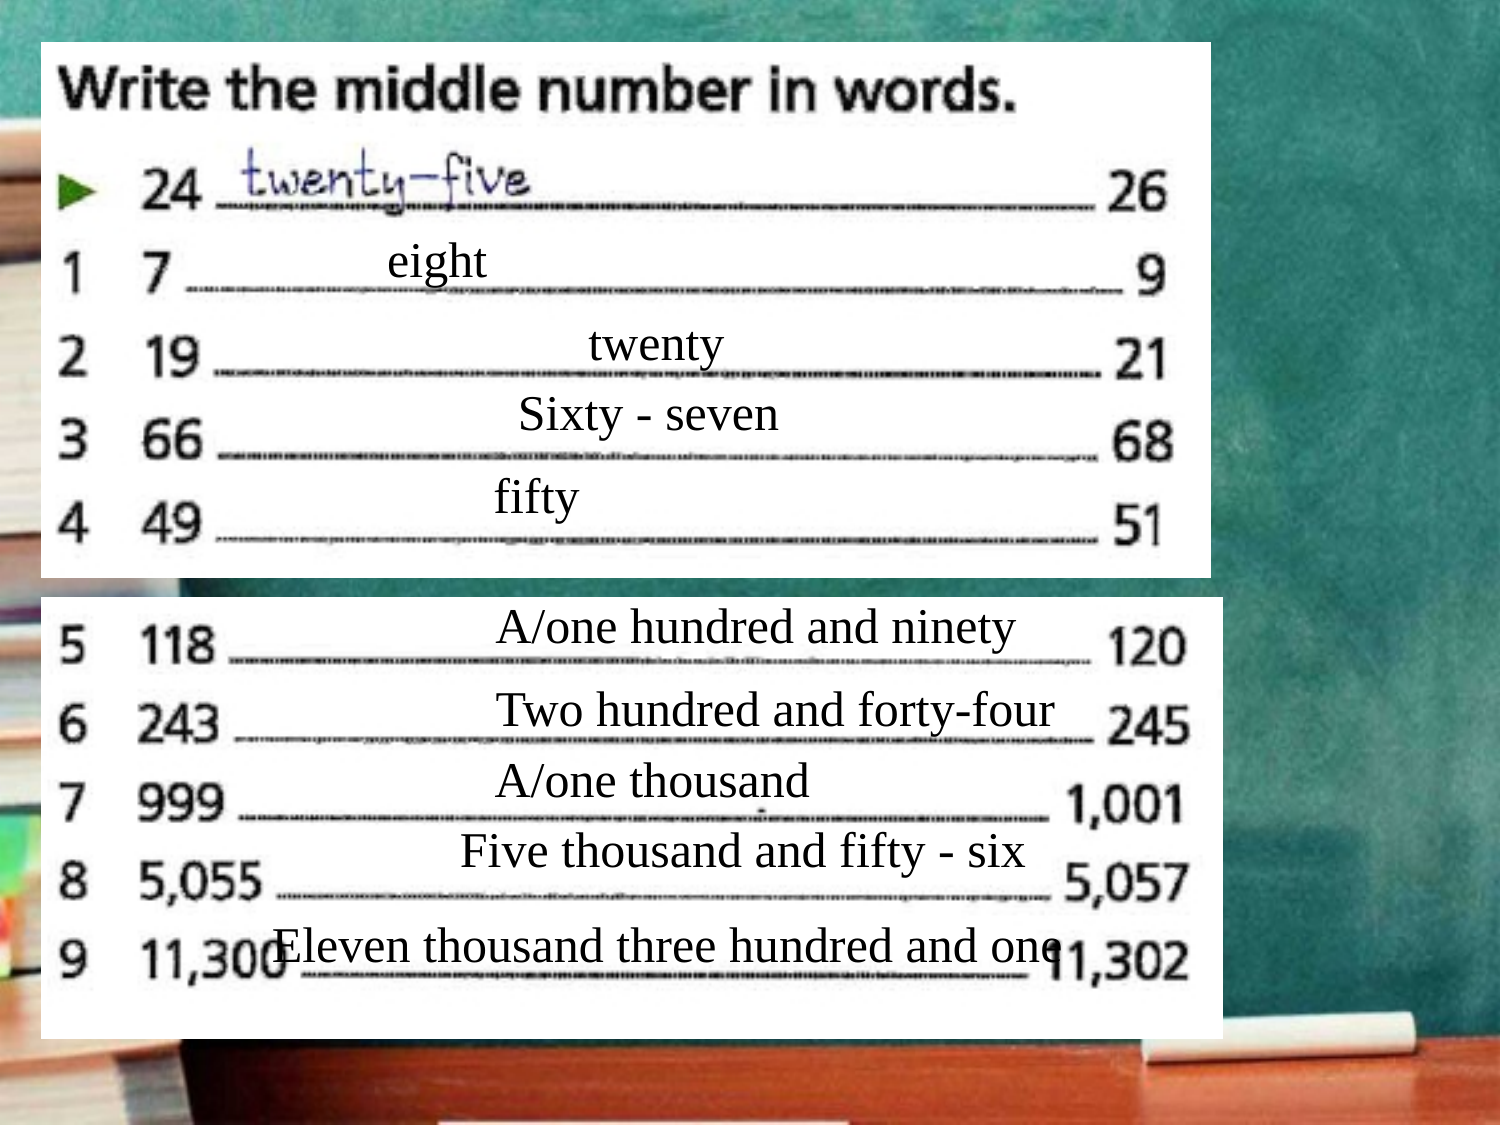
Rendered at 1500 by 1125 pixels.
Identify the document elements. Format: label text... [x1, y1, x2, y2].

picture [0, 0, 1500, 1125]
text_box A/one hundred and ninety [480, 586, 1032, 596]
